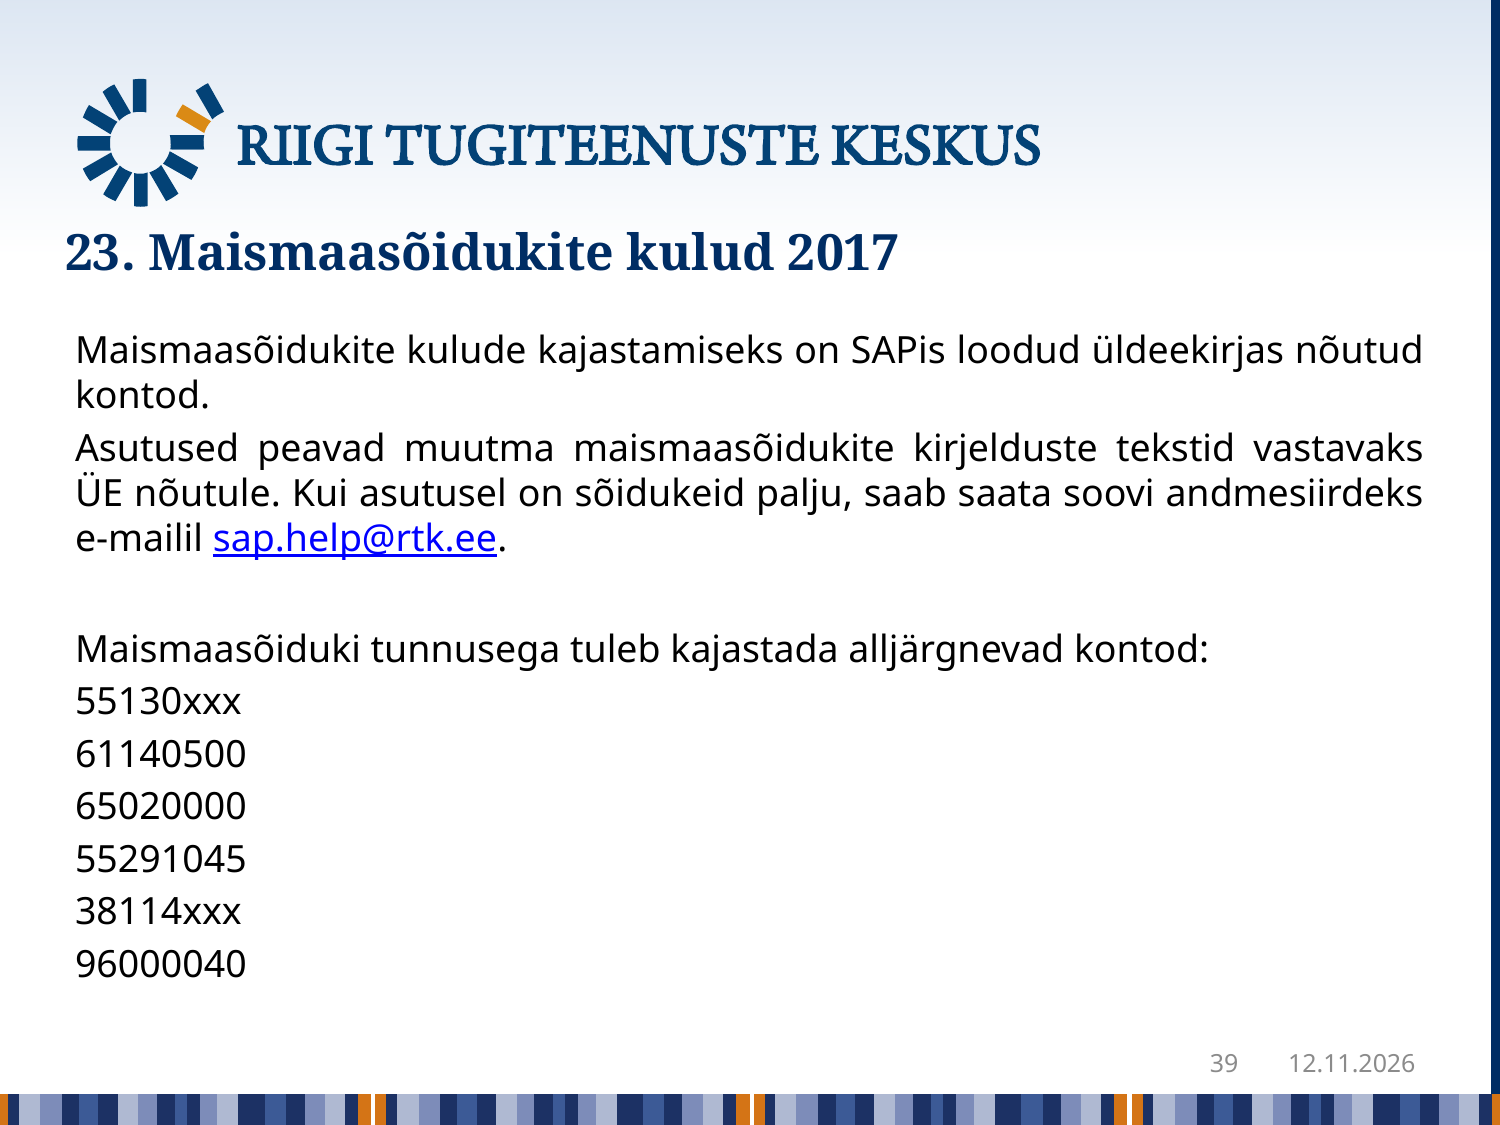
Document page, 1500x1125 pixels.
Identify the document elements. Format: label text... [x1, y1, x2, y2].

slide_number 39 [1139, 1035, 1254, 1095]
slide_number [1269, 1035, 1431, 1095]
list Maismaasõidukite kulude kajastamiseks on SAPis loodud üldeekirjas nõutud kontod. Asutused peavad muutma maismaasõidukite kirjelduste tekstid vastavaks ÜE nõutule. Kui asutusel on sõidukeid palju, saab saata soovi andmesiirdeks e-mailil sap.help@rtk.ee. Maismaasõiduki tunnusega tuleb kajastada alljärgnevad kontod: 55130xxx 61140500 65020000 55291045 38114xxx 96000040 [75, 326, 1425, 1012]
title 23. Maismaasõidukite kulud 2017 [64, 219, 1415, 301]
